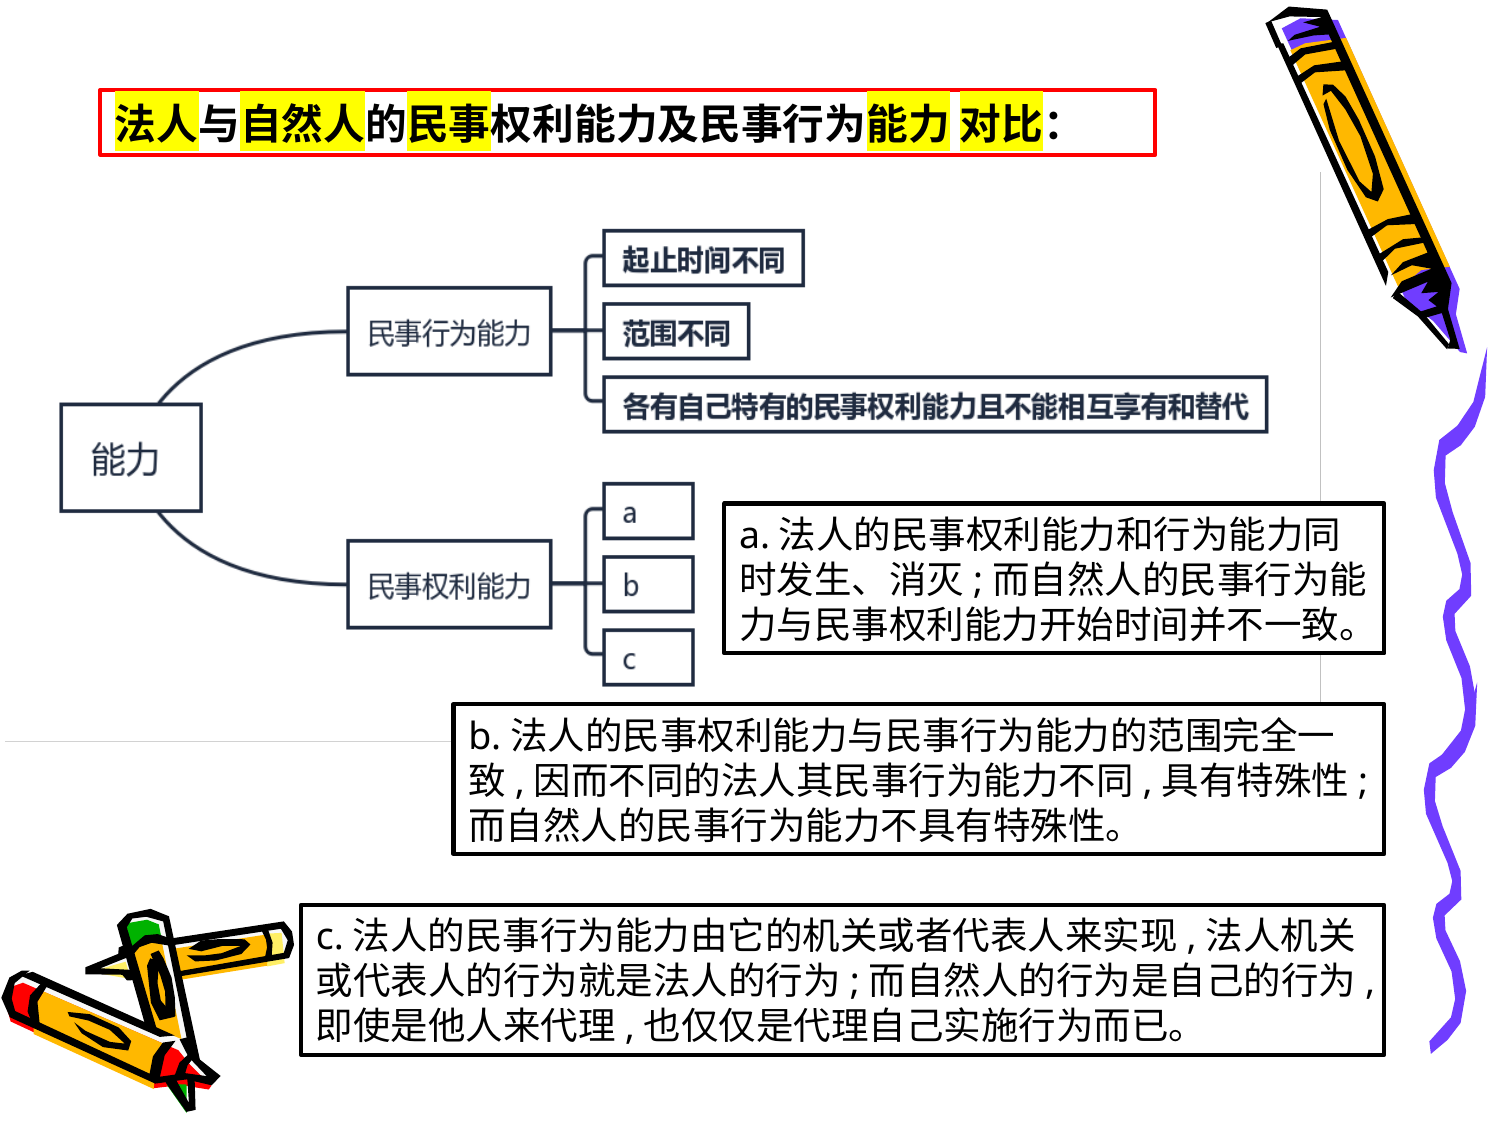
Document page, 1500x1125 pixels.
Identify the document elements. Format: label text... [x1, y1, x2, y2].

text_box b.法人的民事权利能力与民事行为能力的范围完全一致,因而不同的法人其民事行为能力不同,具有特殊性;而自然人的民事行为能力不具有特殊性。 [451, 702, 1386, 856]
text_box 法人与自然人的民事权利能力及民事行为能力 对比： [98, 88, 1157, 157]
text_box c.法人的民事行为能力由它的机关或者代表人来实现,法人机关或代表人的行为就是法人的行为;而自然人的行为是自己的行为,即使是他人来代理,也仅仅是代理自己实施行为而已。 [299, 903, 1386, 1057]
picture [5, 172, 1329, 745]
text_box a.法人的民事权利能力和行为能力同时发生、消灭;而自然人的民事行为能力与民事权利能力开始时间并不一致。 [1333, 501, 1386, 655]
